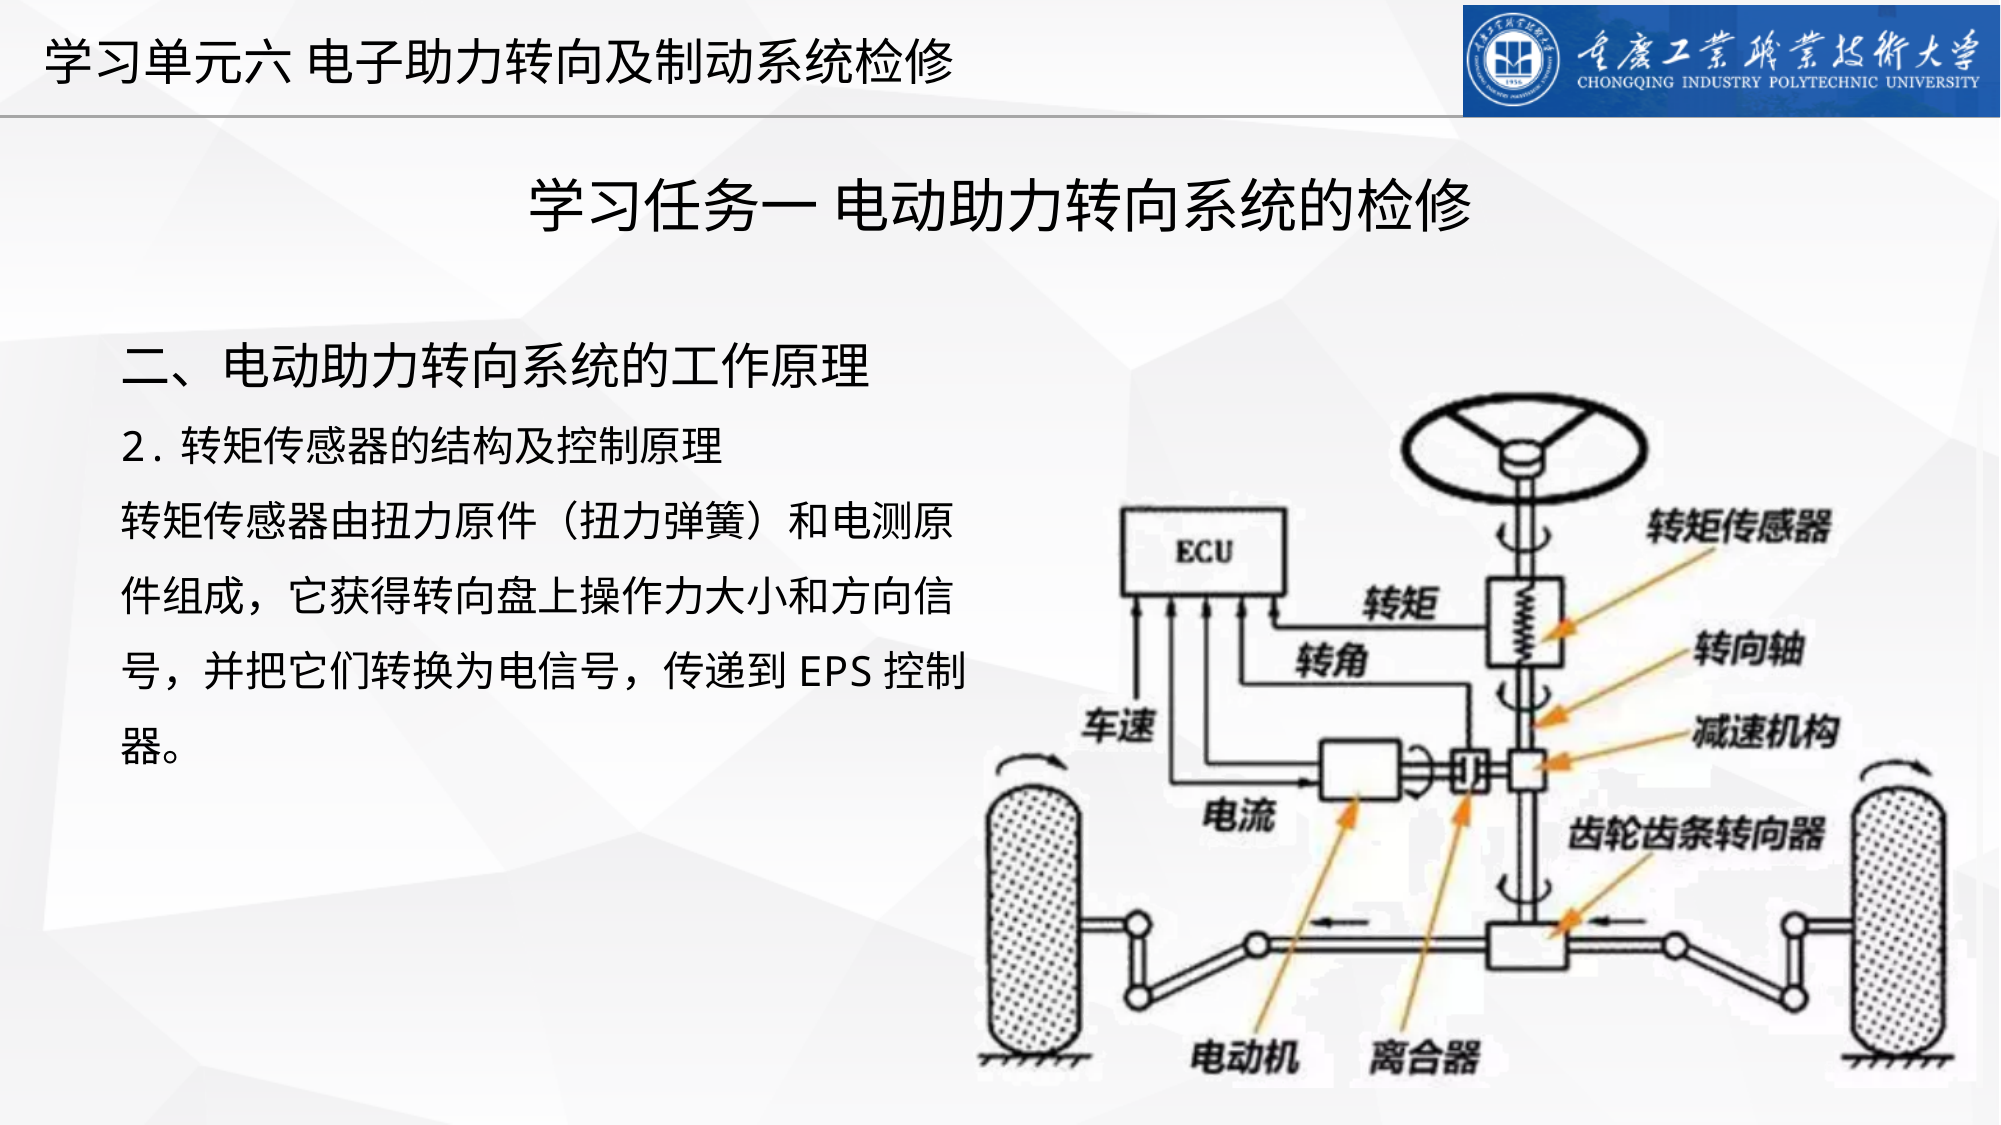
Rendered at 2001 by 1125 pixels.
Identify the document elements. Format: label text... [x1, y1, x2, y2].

picture [0, 0, 2001, 117]
text_box 二、电动助力转向系统的工作原理 2.转矩传感器的结构及控制原理 转矩传感器由扭力原件（扭力弹簧）和电测原件组成，它获得转向盘上操作力大小和方向信号，并把它们转换为电信号，传递到EPS控制器。 [105, 297, 1000, 777]
picture [0, 118, 1999, 1125]
text_box 学习任务一 电动助力转向系统的检修 [433, 161, 1567, 247]
